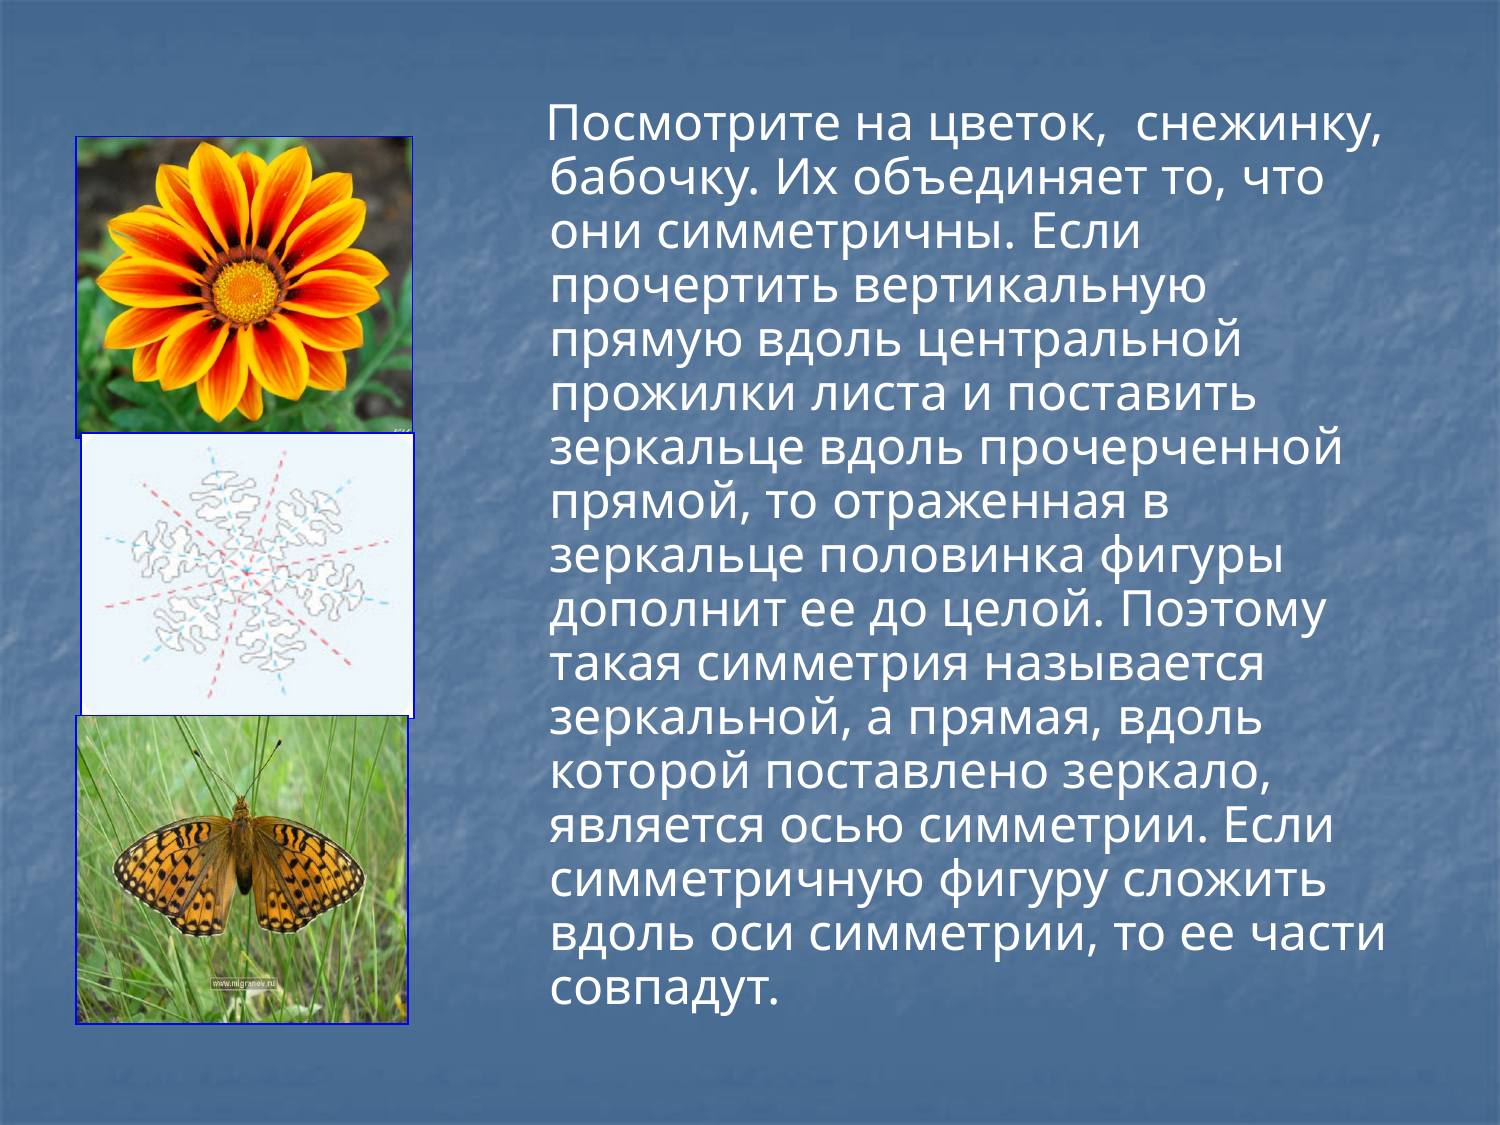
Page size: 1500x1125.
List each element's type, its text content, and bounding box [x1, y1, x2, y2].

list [81, 433, 414, 718]
picture [76, 715, 408, 1024]
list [76, 136, 412, 437]
list Посмотрите на цветок, снежинку, бабочку. Их объединяет то, что они симметричны. Если прочертить вертикальную прямую вдоль центральной прожилки листа и поставить зеркальце вдоль прочерченной прямой, то отраженная в зеркальце половинка фигуры дополнит ее до целой. Поэтому такая симметрия называется зеркальной, а прямая, вдоль которой поставлено зеркало, является осью симметрии. Если симметричную фигуру сложить вдоль оси симметрии, то ее части совпадут. [478, 89, 1426, 1024]
